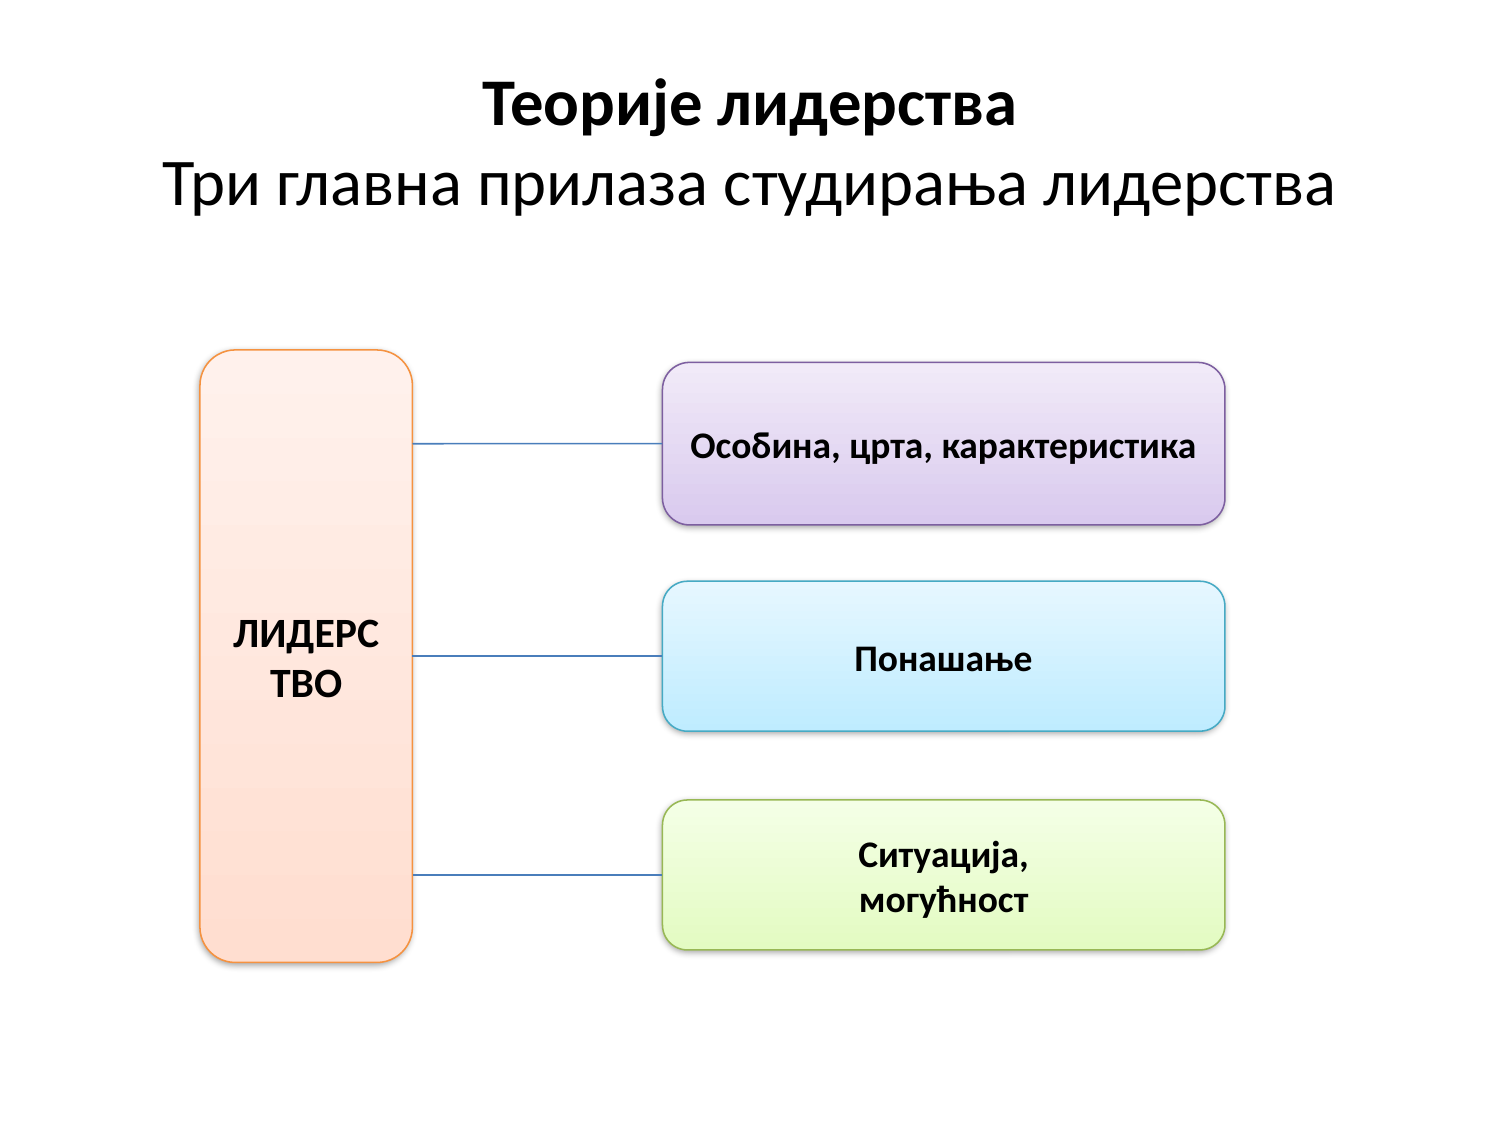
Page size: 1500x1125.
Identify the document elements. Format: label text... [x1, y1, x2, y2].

text_box Понашање [661, 580, 1226, 732]
text_box ЛИДЕРСТВО [199, 349, 414, 964]
text_box Особина, црта, карактеристика [661, 361, 1226, 526]
title Теорије лидерства Три главна прилаза студирања лидерства [75, 45, 1425, 233]
text_box Ситуација, могућност [661, 799, 1226, 951]
